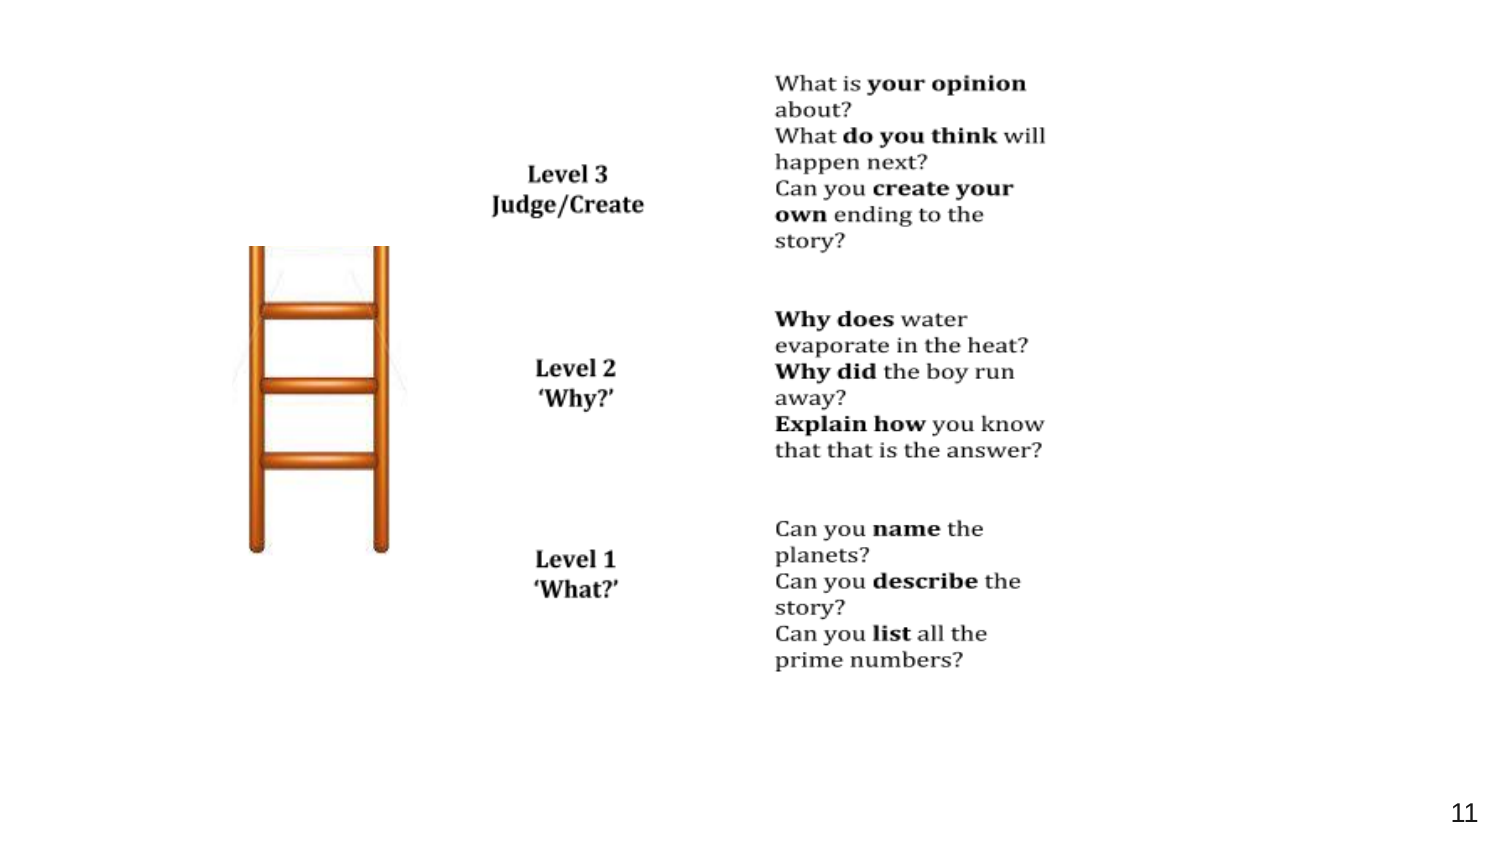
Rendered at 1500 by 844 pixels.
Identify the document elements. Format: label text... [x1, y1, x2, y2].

picture [464, 152, 672, 247]
picture [759, 63, 1062, 719]
picture [232, 246, 408, 556]
slide_number 11 [1403, 779, 1494, 844]
picture [501, 537, 652, 632]
picture [501, 346, 652, 441]
